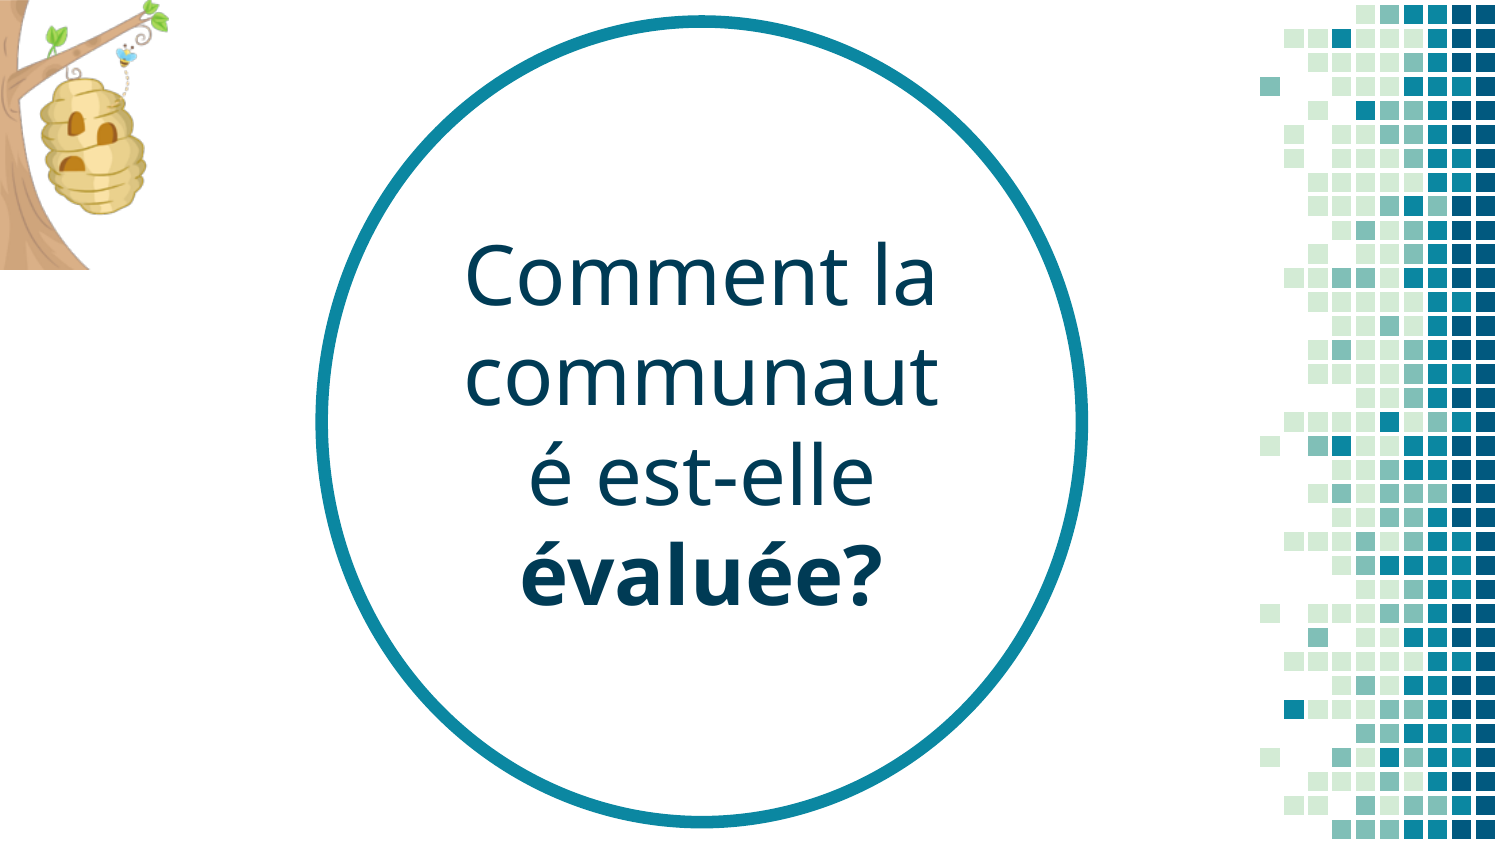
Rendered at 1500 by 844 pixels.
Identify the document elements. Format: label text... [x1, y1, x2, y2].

title How is the Network Evaluated? [994, 164, 1084, 661]
text_box Comment la communauté est-elle évaluée? [321, 21, 1082, 823]
picture [0, 0, 169, 270]
